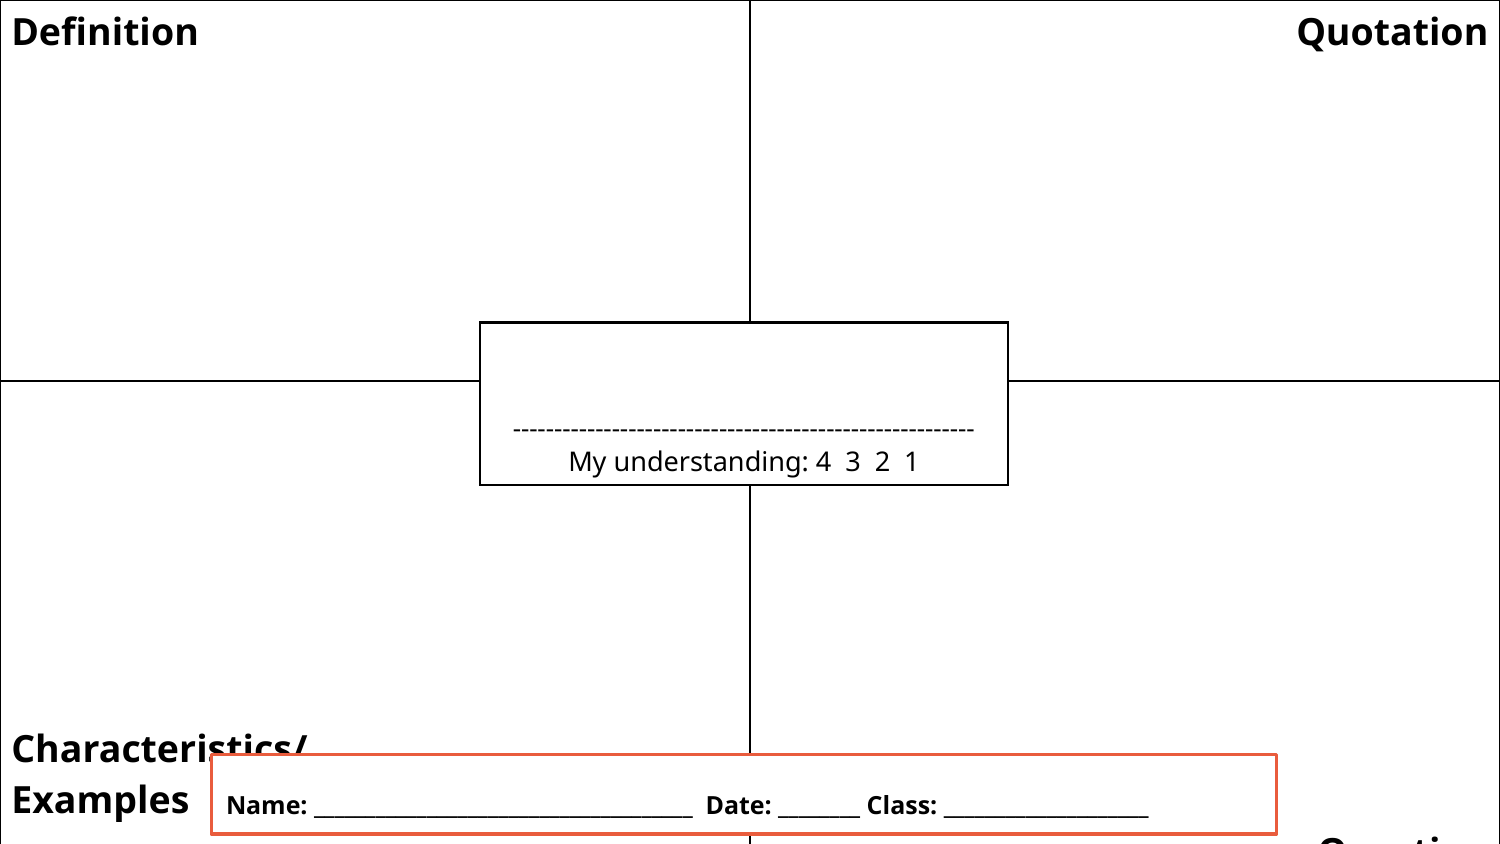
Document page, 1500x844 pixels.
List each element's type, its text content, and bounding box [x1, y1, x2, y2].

table_header Quotation [751, 1, 1499, 380]
table_header Definition [1, 1, 749, 380]
text_box -------------------------------------------------------- My understanding: 4 3 2 1 [480, 322, 1008, 486]
table_cell Question [751, 382, 1499, 844]
table_cell Characteristics/ Examples [1, 382, 749, 844]
text_box Name: _____________________________________ Date: ________ Class: ____________________ [211, 754, 1277, 834]
